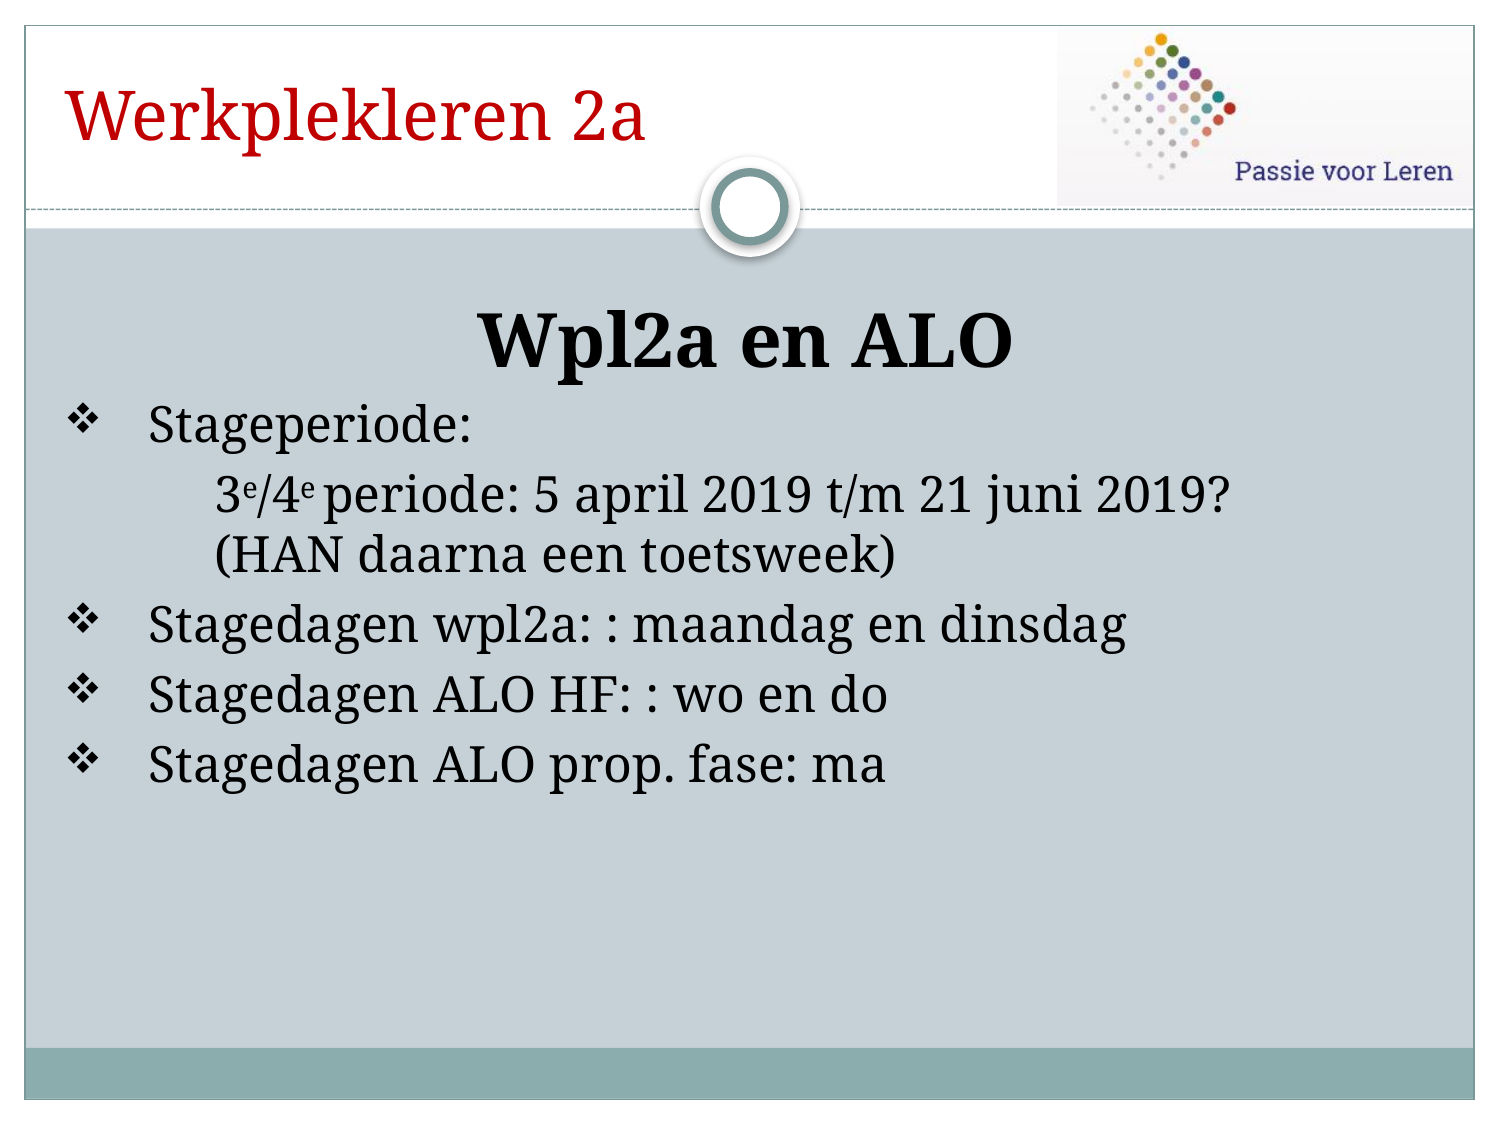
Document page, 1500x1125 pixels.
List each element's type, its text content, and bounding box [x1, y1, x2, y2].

list Wpl2a en ALO Stageperiode: 3e/4e periode: 5 april 2019 t/m 21 juni 2019? (HAN daarna een toetsweek) Stagedagen wpl2a: : maandag en dinsdag Stagedagen ALO HF: : wo en do Stagedagen ALO prop. fase: ma [49, 250, 1445, 1001]
title Werkplekleren 2a [49, 37, 1049, 162]
picture [1056, 27, 1474, 206]
